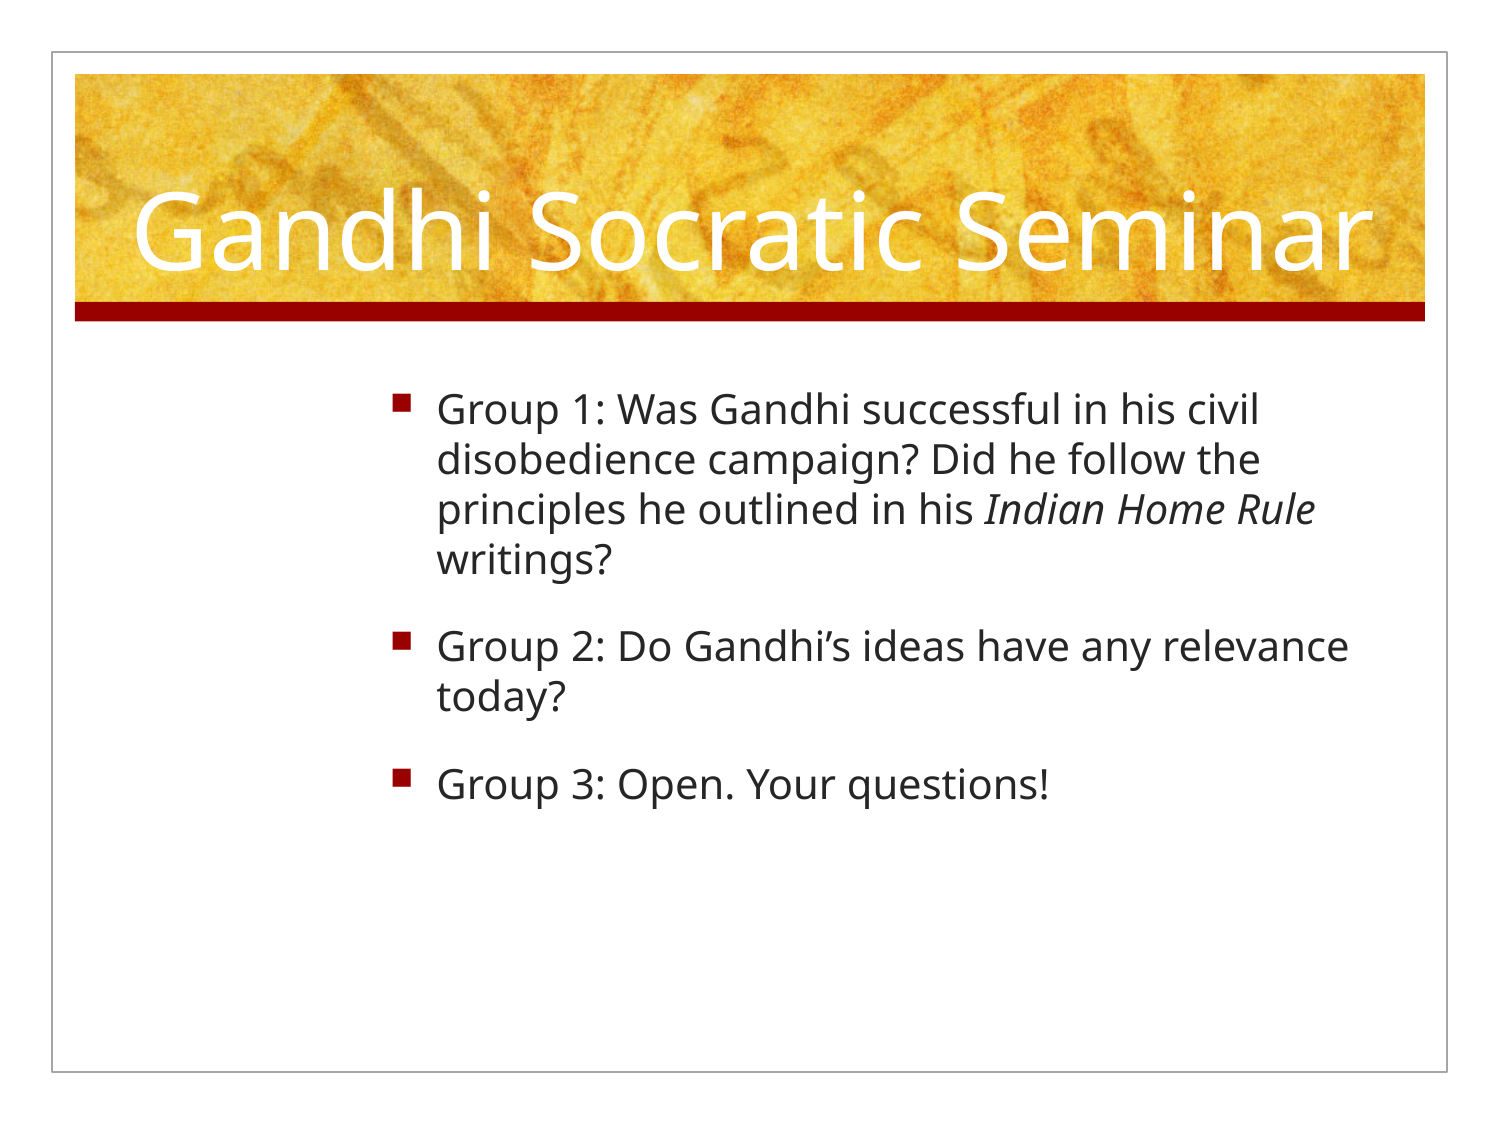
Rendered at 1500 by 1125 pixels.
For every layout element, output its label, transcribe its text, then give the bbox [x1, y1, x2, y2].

title Gandhi Socratic Seminar [108, 74, 1392, 292]
list Group 1: Was Gandhi successful in his civil disobedience campaign? Did he follow the principles he outlined in his Indian Home Rule writings? Group 2: Do Gandhi’s ideas have any relevance today? Group 3: Open. Your questions! [375, 375, 1392, 1005]
picture [75, 74, 1425, 301]
